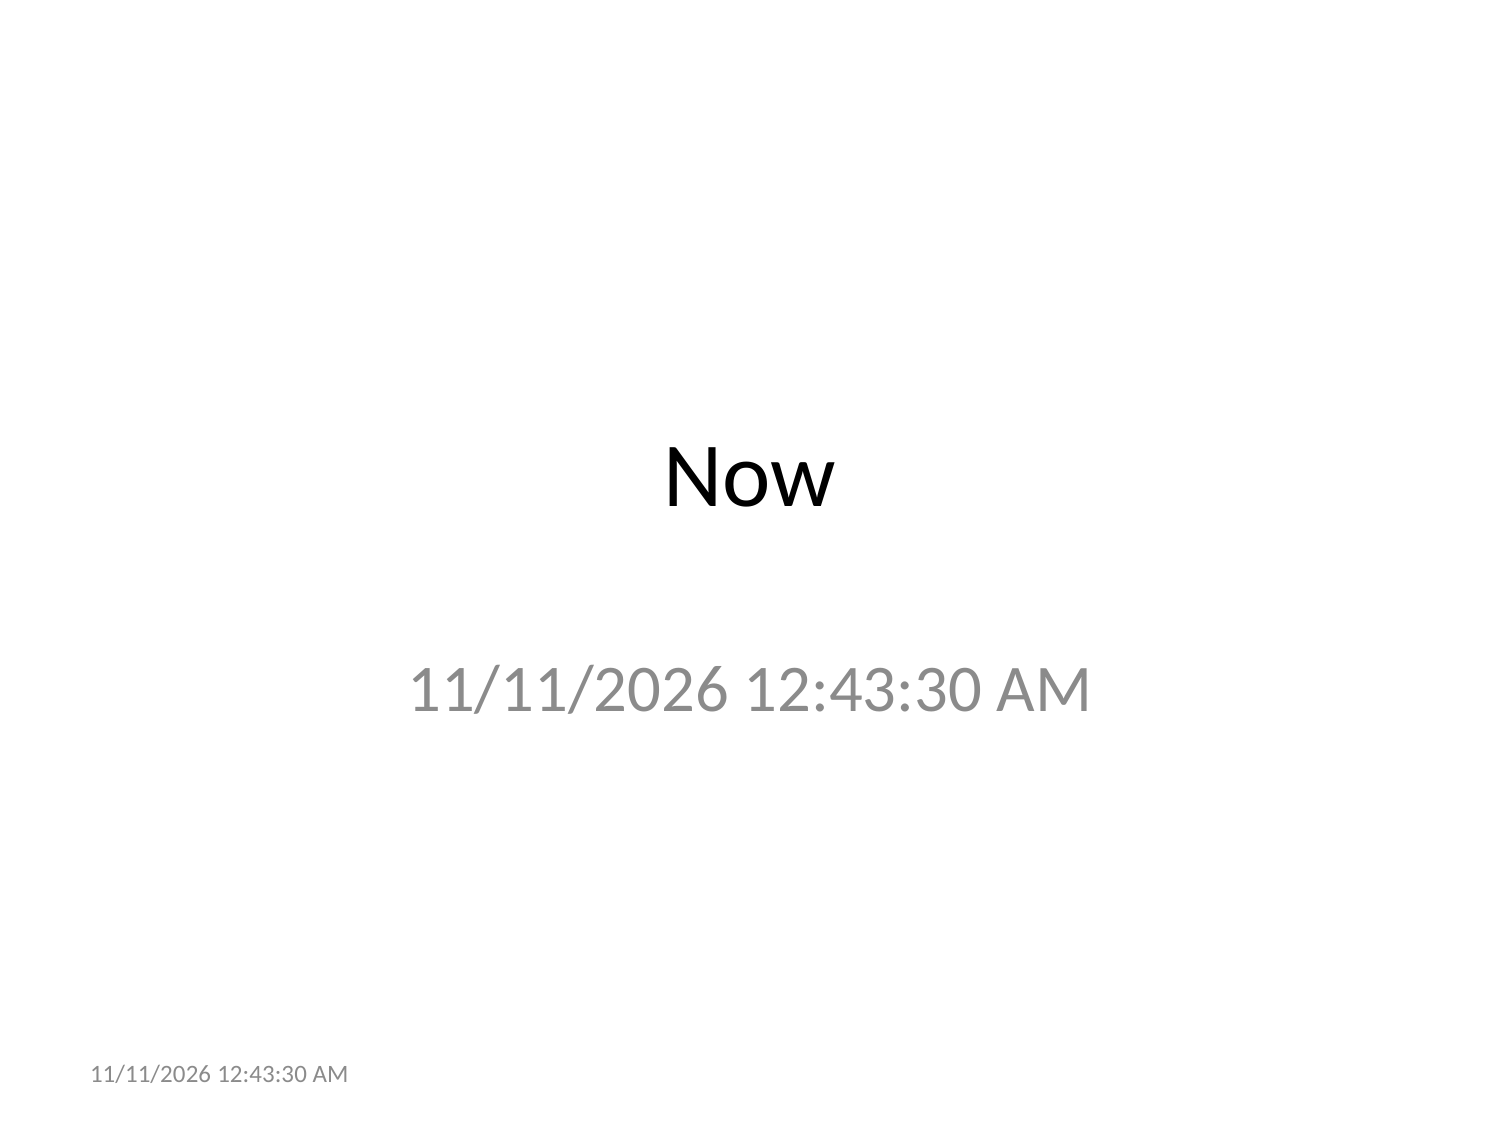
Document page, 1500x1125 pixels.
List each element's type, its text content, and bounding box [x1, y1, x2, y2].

title Now [112, 349, 1388, 591]
subtitle 2011-12-19 10:20:04 AM [225, 637, 1275, 925]
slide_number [75, 1042, 425, 1103]
